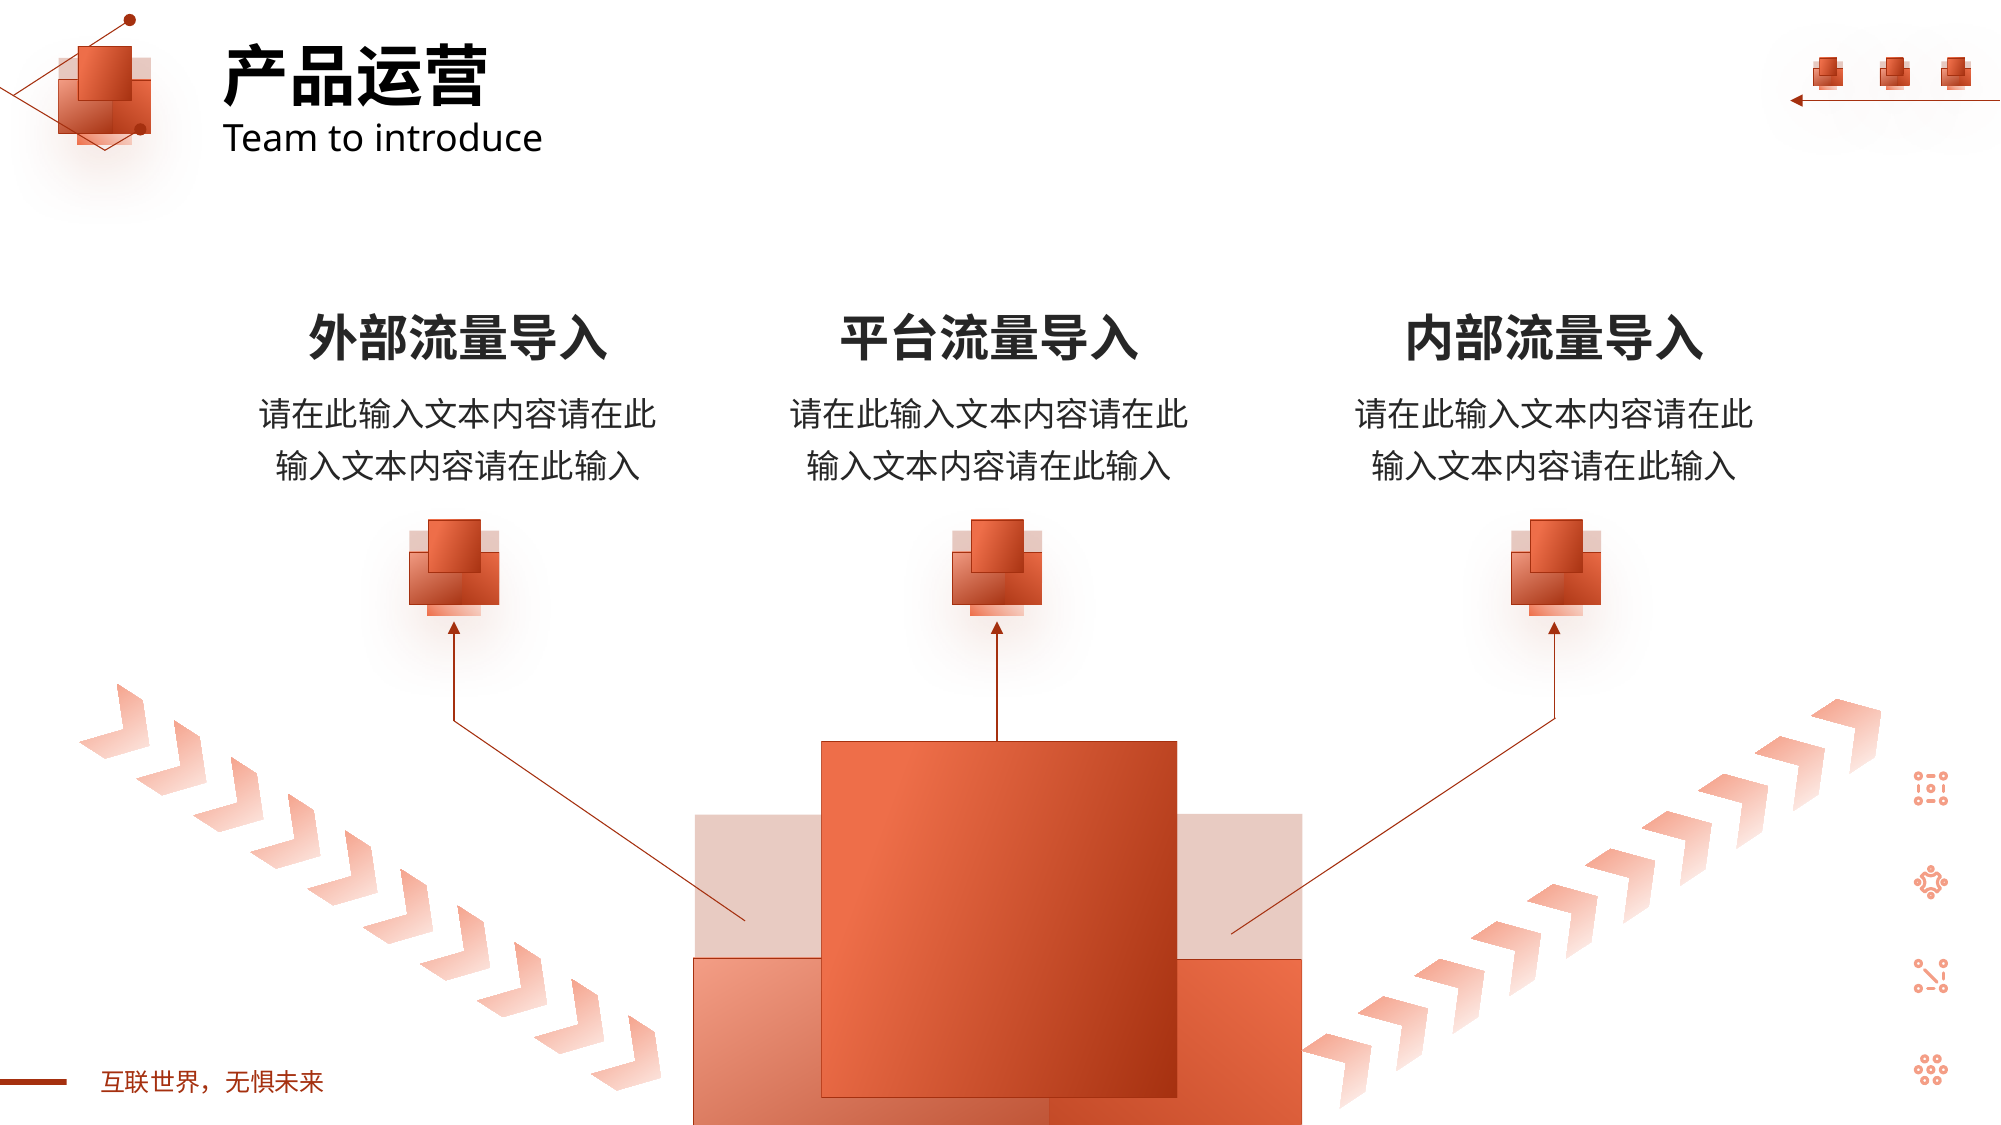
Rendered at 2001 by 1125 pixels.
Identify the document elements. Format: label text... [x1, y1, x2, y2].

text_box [1315, 693, 1887, 1098]
text_box 外部流量导入 [289, 302, 627, 371]
text_box 内部流量导入 [1386, 302, 1723, 371]
text_box 平台流量导入 [821, 302, 1158, 371]
text_box 请在此输入文本内容请在此输入文本内容请在此输入 [235, 373, 681, 489]
text_box 请在此输入文本内容请在此输入文本内容请在此输入 [766, 373, 1213, 489]
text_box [693, 741, 1303, 1125]
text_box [952, 519, 1043, 616]
text_box 请在此输入文本内容请在此输入文本内容请在此输入 [1331, 373, 1778, 489]
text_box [1511, 519, 1602, 616]
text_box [409, 519, 500, 616]
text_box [454, 621, 746, 921]
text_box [1231, 621, 1556, 935]
list 产品运营 [207, 35, 967, 124]
list Team to introduce [207, 111, 858, 168]
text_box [94, 693, 665, 1098]
